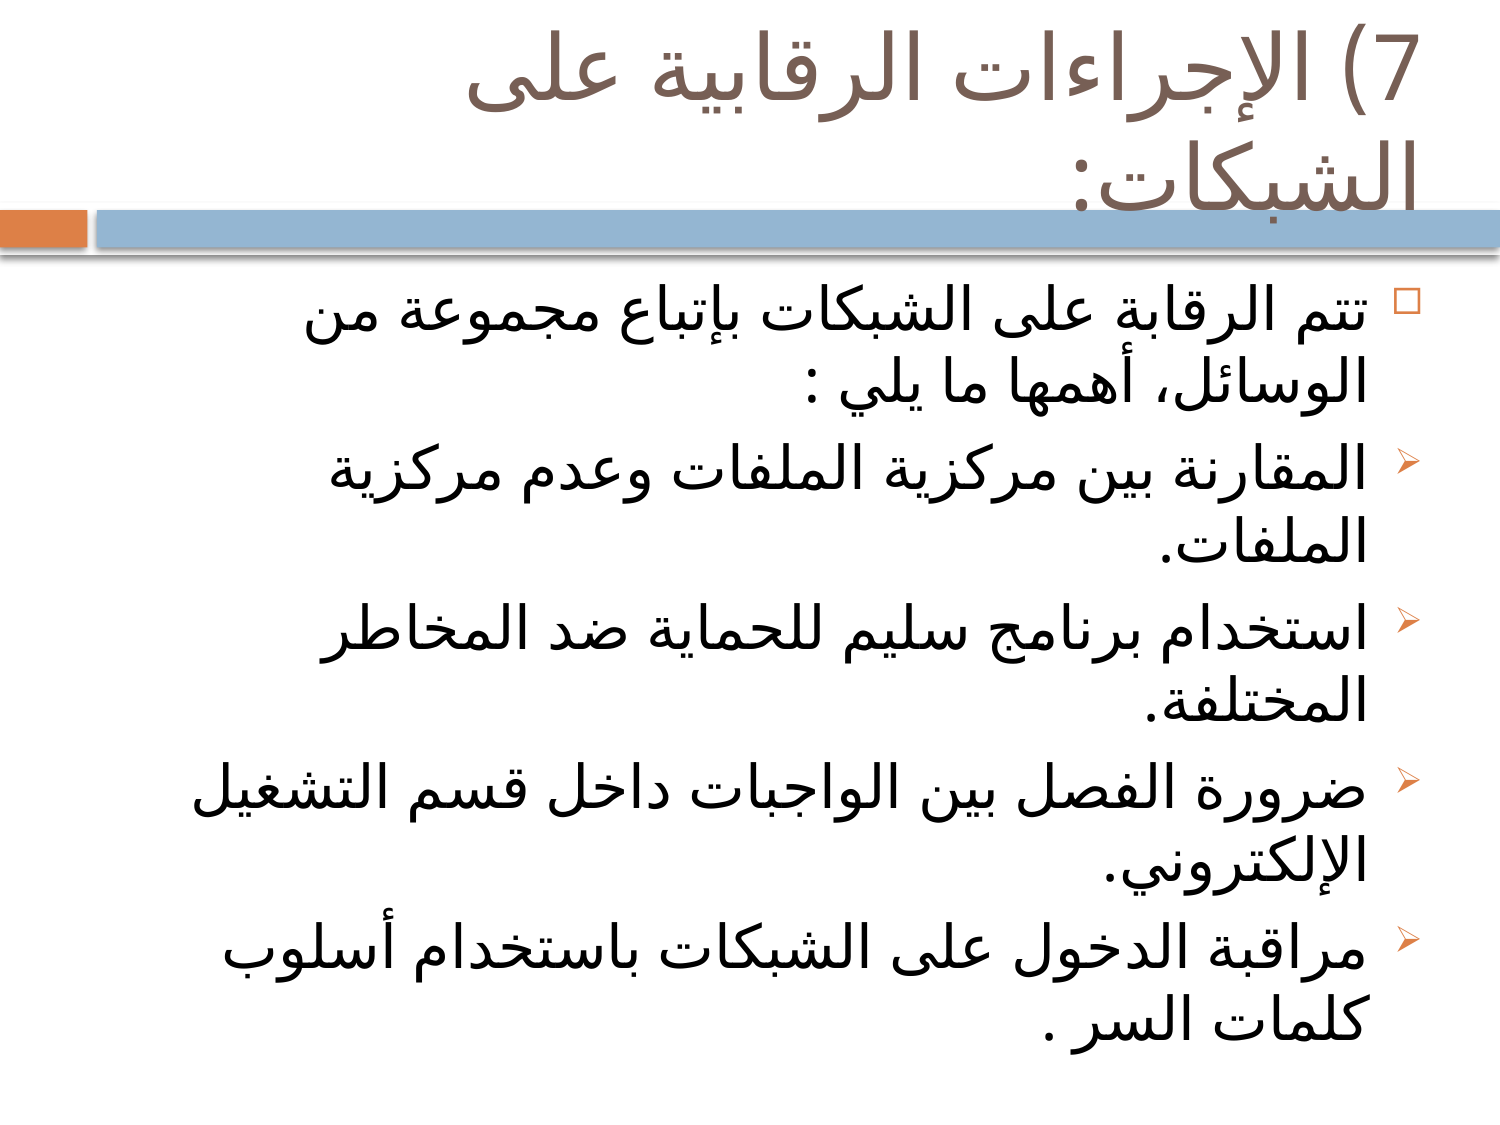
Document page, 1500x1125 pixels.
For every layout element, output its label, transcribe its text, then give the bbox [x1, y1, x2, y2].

title 7) الإجراءات الرقابية على الشبكات: [100, 37, 1438, 200]
list تتم الرقابة على الشبكات بإتباع مجموعة من الوسائل، أهمها ما يلي : المقارنة بين مركزية الملفات وعدم مركزية الملفات. استخدام برنامج سليم للحماية ضد المخاطر المختلفة. ضرورة الفصل بين الواجبات داخل قسم التشغيل الإلكتروني. مراقبة الدخول على الشبكات باستخدام أسلوب كلمات السر . [100, 262, 1438, 1000]
